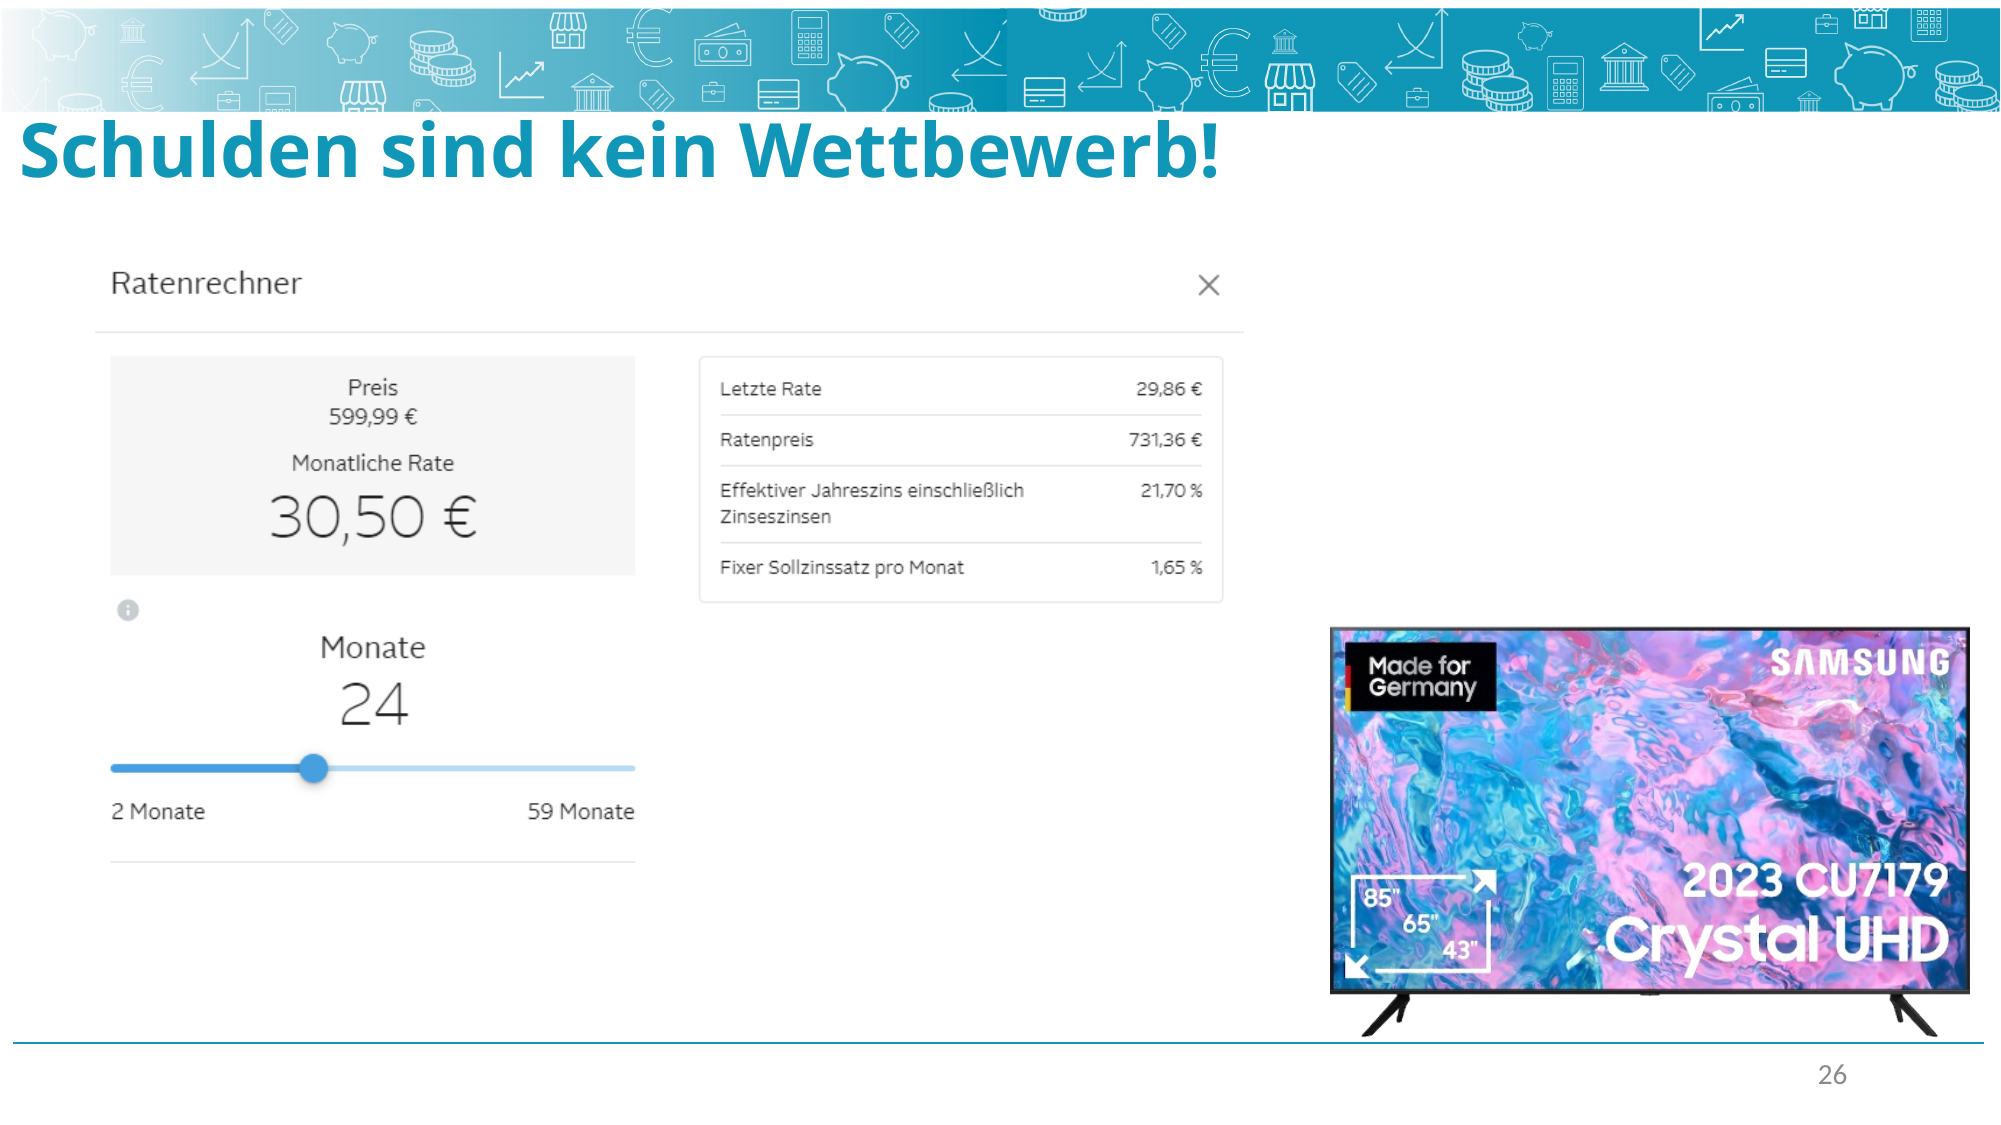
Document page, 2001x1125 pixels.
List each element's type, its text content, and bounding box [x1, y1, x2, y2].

picture [1006, 8, 2001, 112]
title Schulden sind kein Wettbewerb! [4, 70, 1730, 237]
picture [1330, 512, 1970, 1125]
picture [1, 8, 943, 112]
picture [95, 249, 1244, 876]
